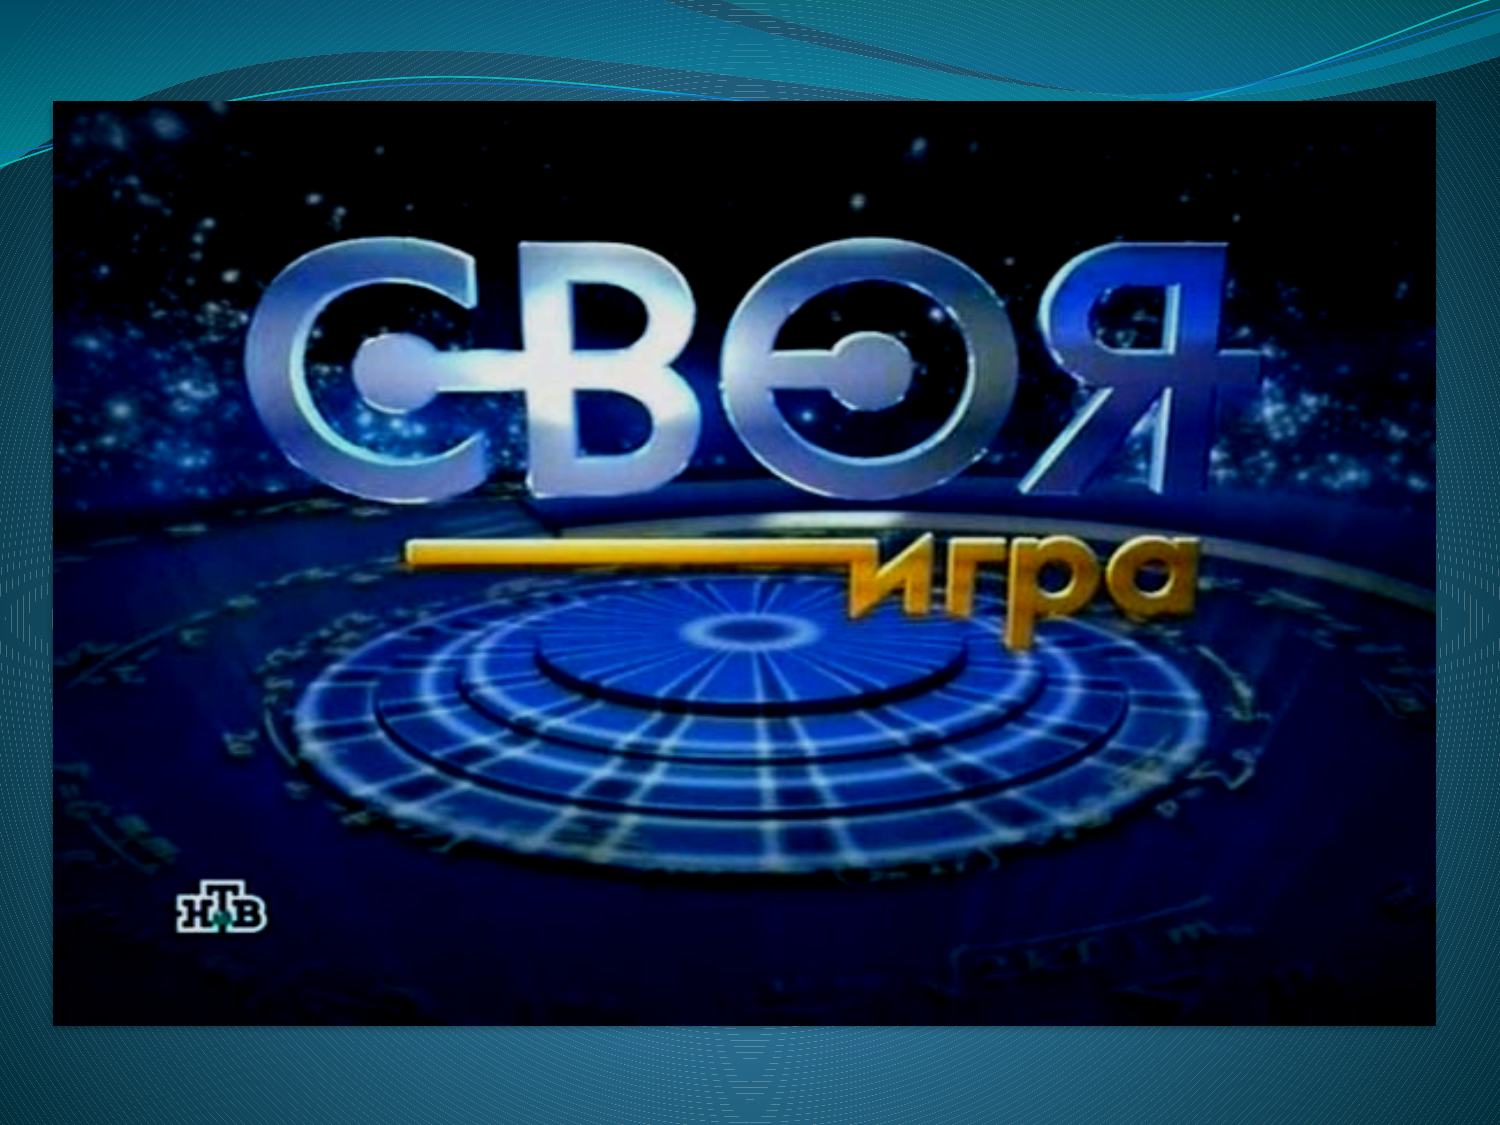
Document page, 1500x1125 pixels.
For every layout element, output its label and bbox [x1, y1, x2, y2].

picture [52, 101, 1437, 1026]
